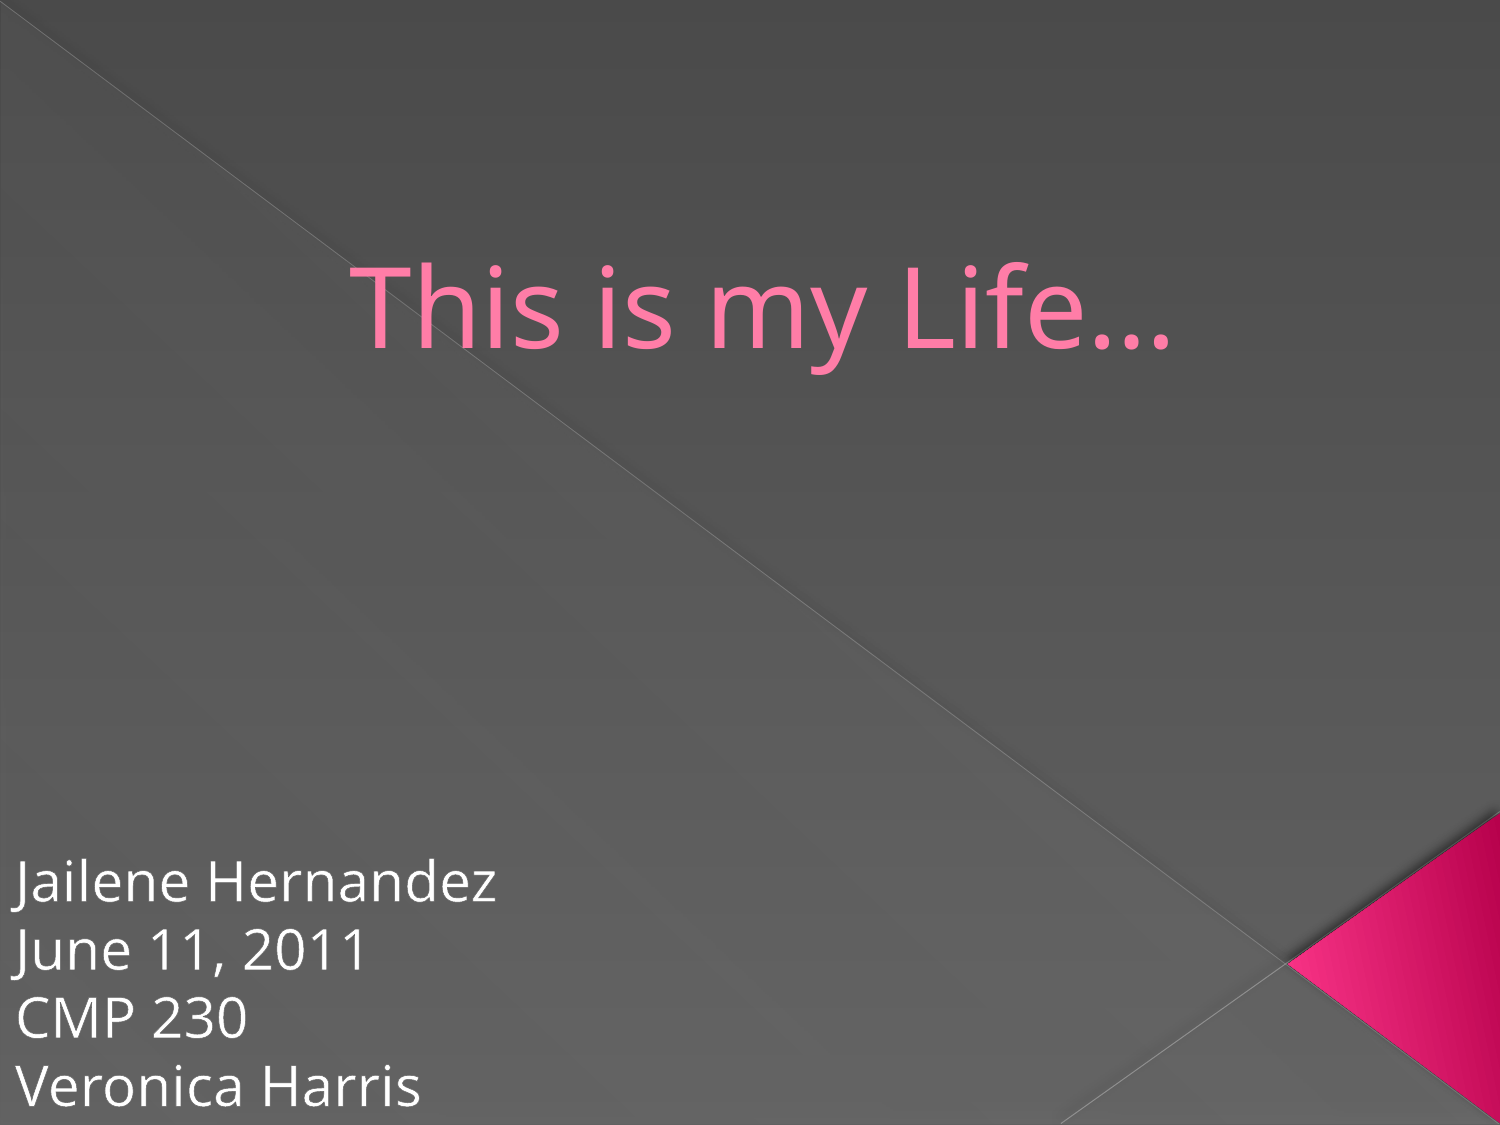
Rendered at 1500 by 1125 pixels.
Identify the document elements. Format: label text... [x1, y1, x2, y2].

subtitle Jailene Hernandez June 11, 2011 CMP 230 Veronica Harris [0, 837, 1323, 1125]
title This is my Life… [62, 137, 1386, 379]
